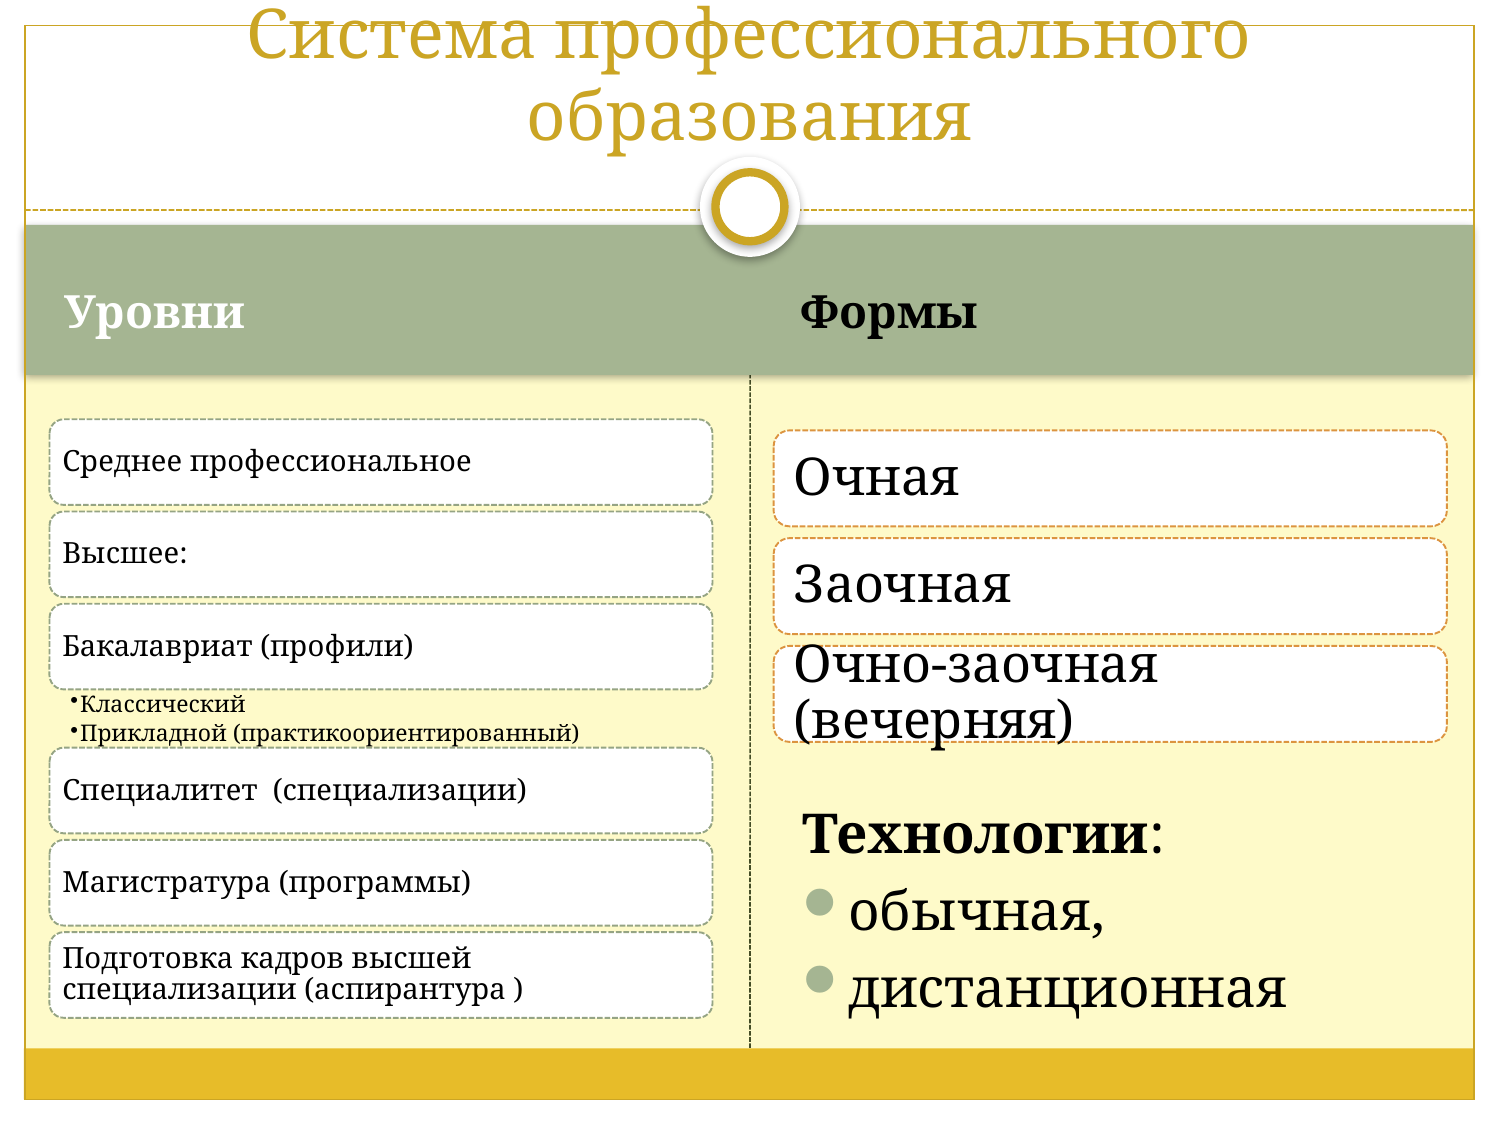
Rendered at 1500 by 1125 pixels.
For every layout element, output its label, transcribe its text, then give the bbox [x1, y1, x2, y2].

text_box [773, 385, 1448, 788]
list Уровни [48, 249, 714, 371]
list Формы [785, 249, 1450, 371]
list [49, 405, 713, 1032]
list Технологии: обычная, дистанционная [787, 794, 1450, 1033]
title Система профессионального образования [49, 37, 1450, 162]
